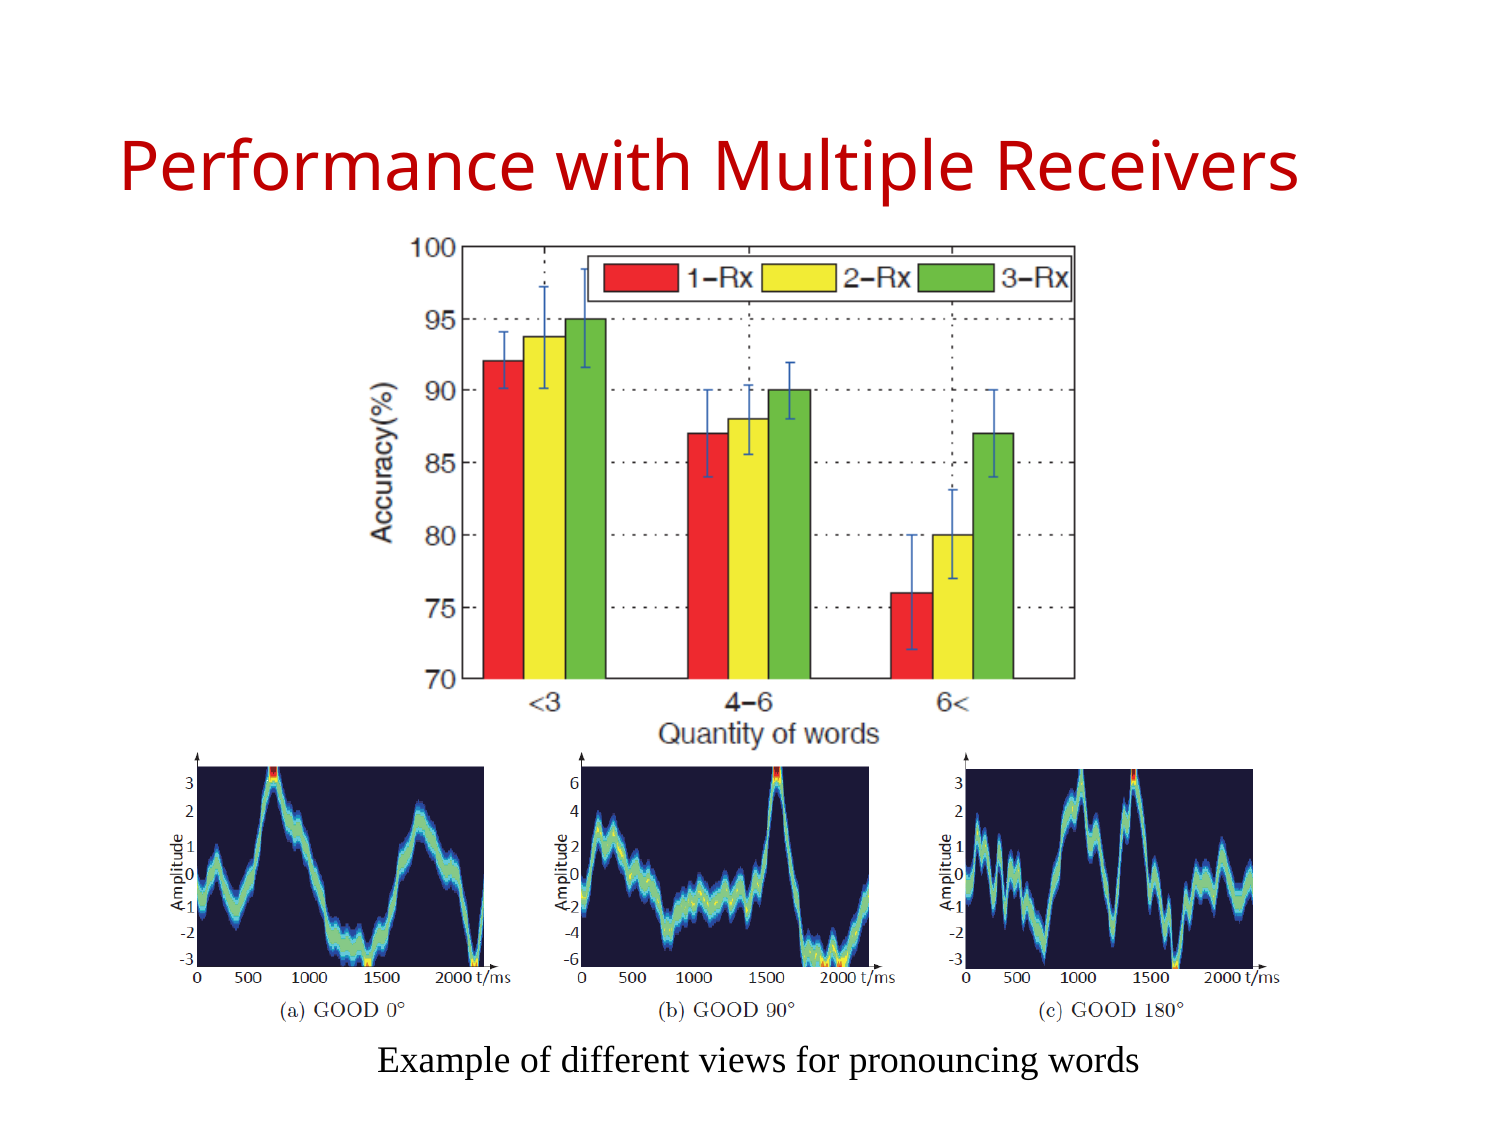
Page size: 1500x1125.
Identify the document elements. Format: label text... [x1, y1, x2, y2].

text_box Example of different views for pronouncing words [362, 1028, 1175, 1088]
picture [167, 225, 1282, 1028]
title Performance with Multiple Receivers [103, 59, 1397, 278]
